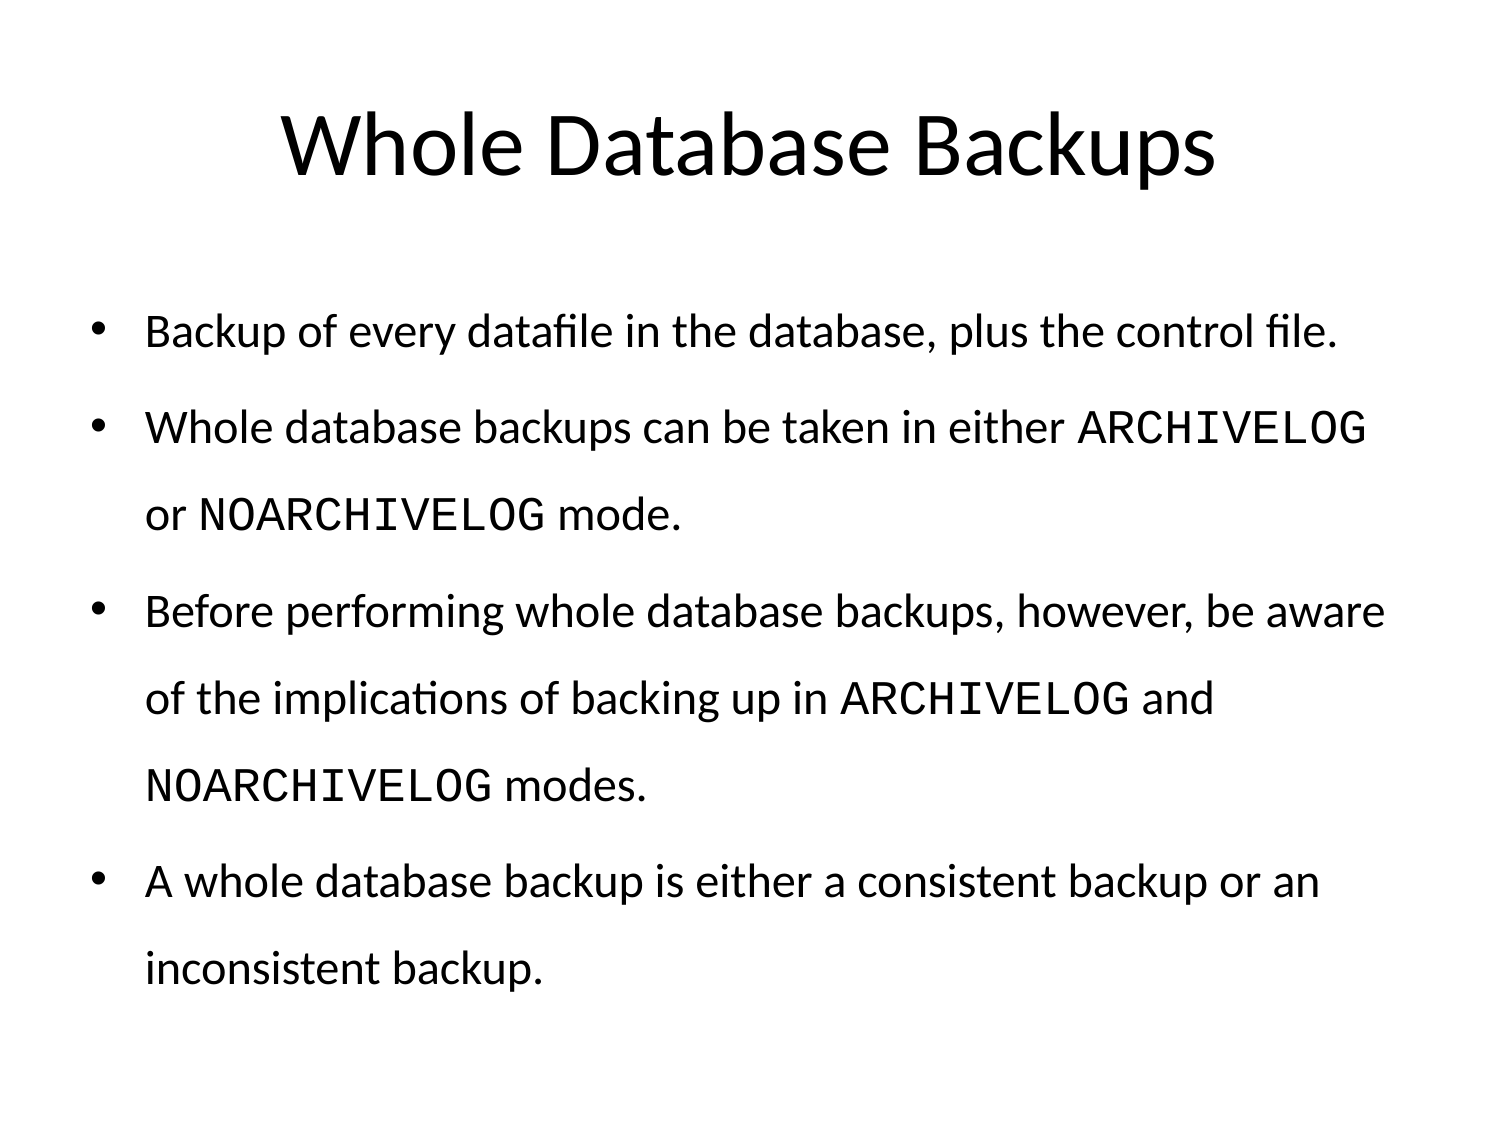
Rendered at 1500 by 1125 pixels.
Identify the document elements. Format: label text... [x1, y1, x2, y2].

list Backup of every datafile in the database, plus the control file. Whole database backups can be taken in either ARCHIVELOG or NOARCHIVELOG mode. Before performing whole database backups, however, be aware of the implications of backing up in ARCHIVELOG and NOARCHIVELOG modes. A whole database backup is either a consistent backup or an inconsistent backup. [75, 262, 1425, 1005]
title Whole Database Backups [75, 45, 1425, 233]
